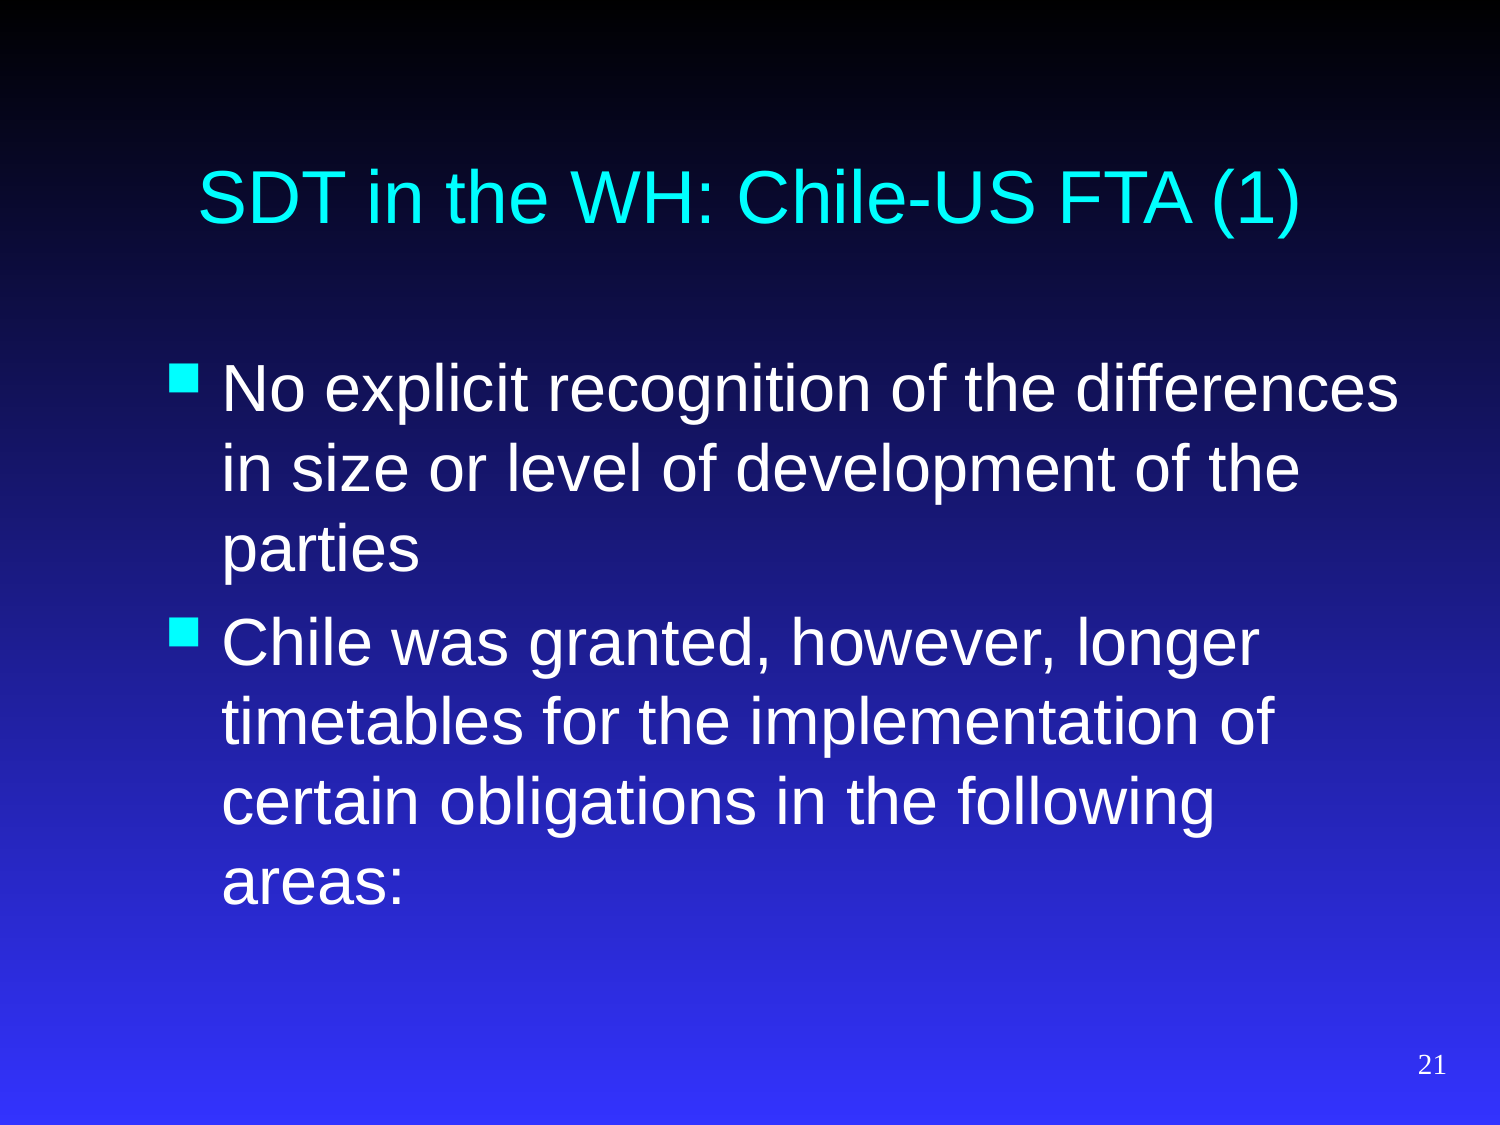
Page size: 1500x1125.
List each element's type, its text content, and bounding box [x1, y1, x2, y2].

list No explicit recognition of the differences in size or level of development of the parties Chile was granted, however, longer timetables for the implementation of certain obligations in the following areas: [149, 337, 1426, 1076]
title SDT in the WH: Chile-US FTA (1) [0, 99, 1500, 288]
slide_number 21 [1149, 1024, 1463, 1101]
